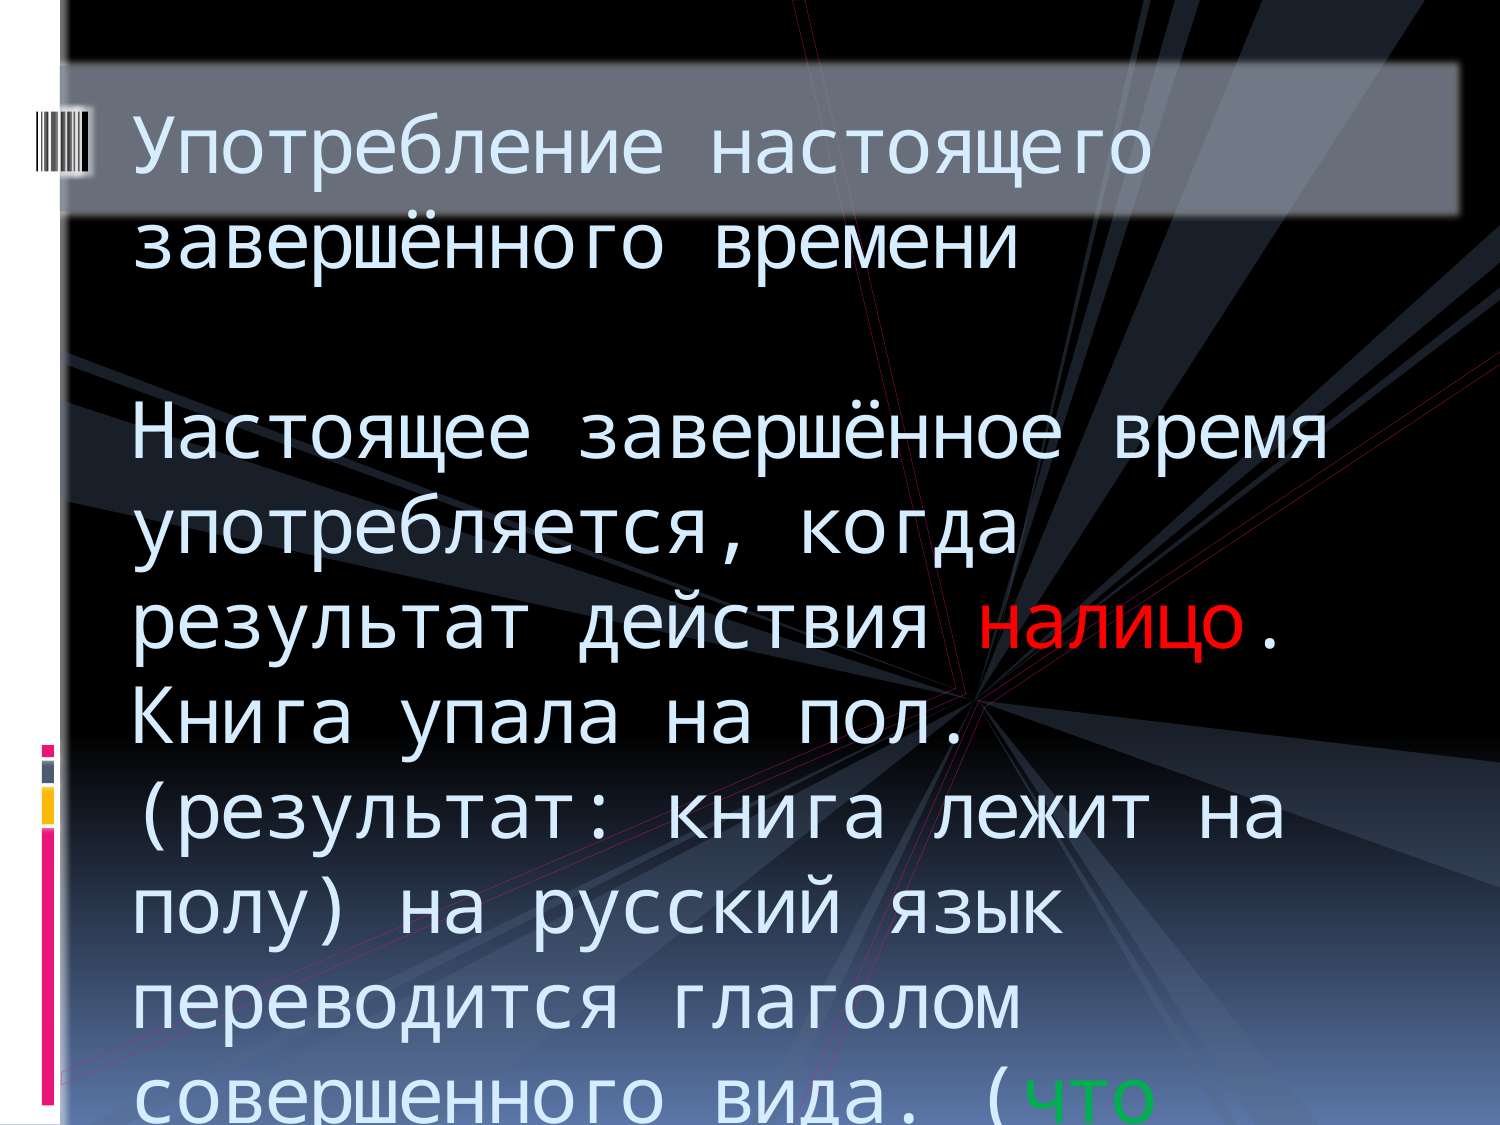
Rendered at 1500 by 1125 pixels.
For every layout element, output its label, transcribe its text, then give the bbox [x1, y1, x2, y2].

title Употребление настоящего завершённого времени Настоящее завершённое время употребляется, когда результат действия налицо. Книга упала на пол. (результат: книга лежит на полу) на русский язык переводится глаголом совершенного вида. (что сделал?) [115, 83, 1454, 212]
